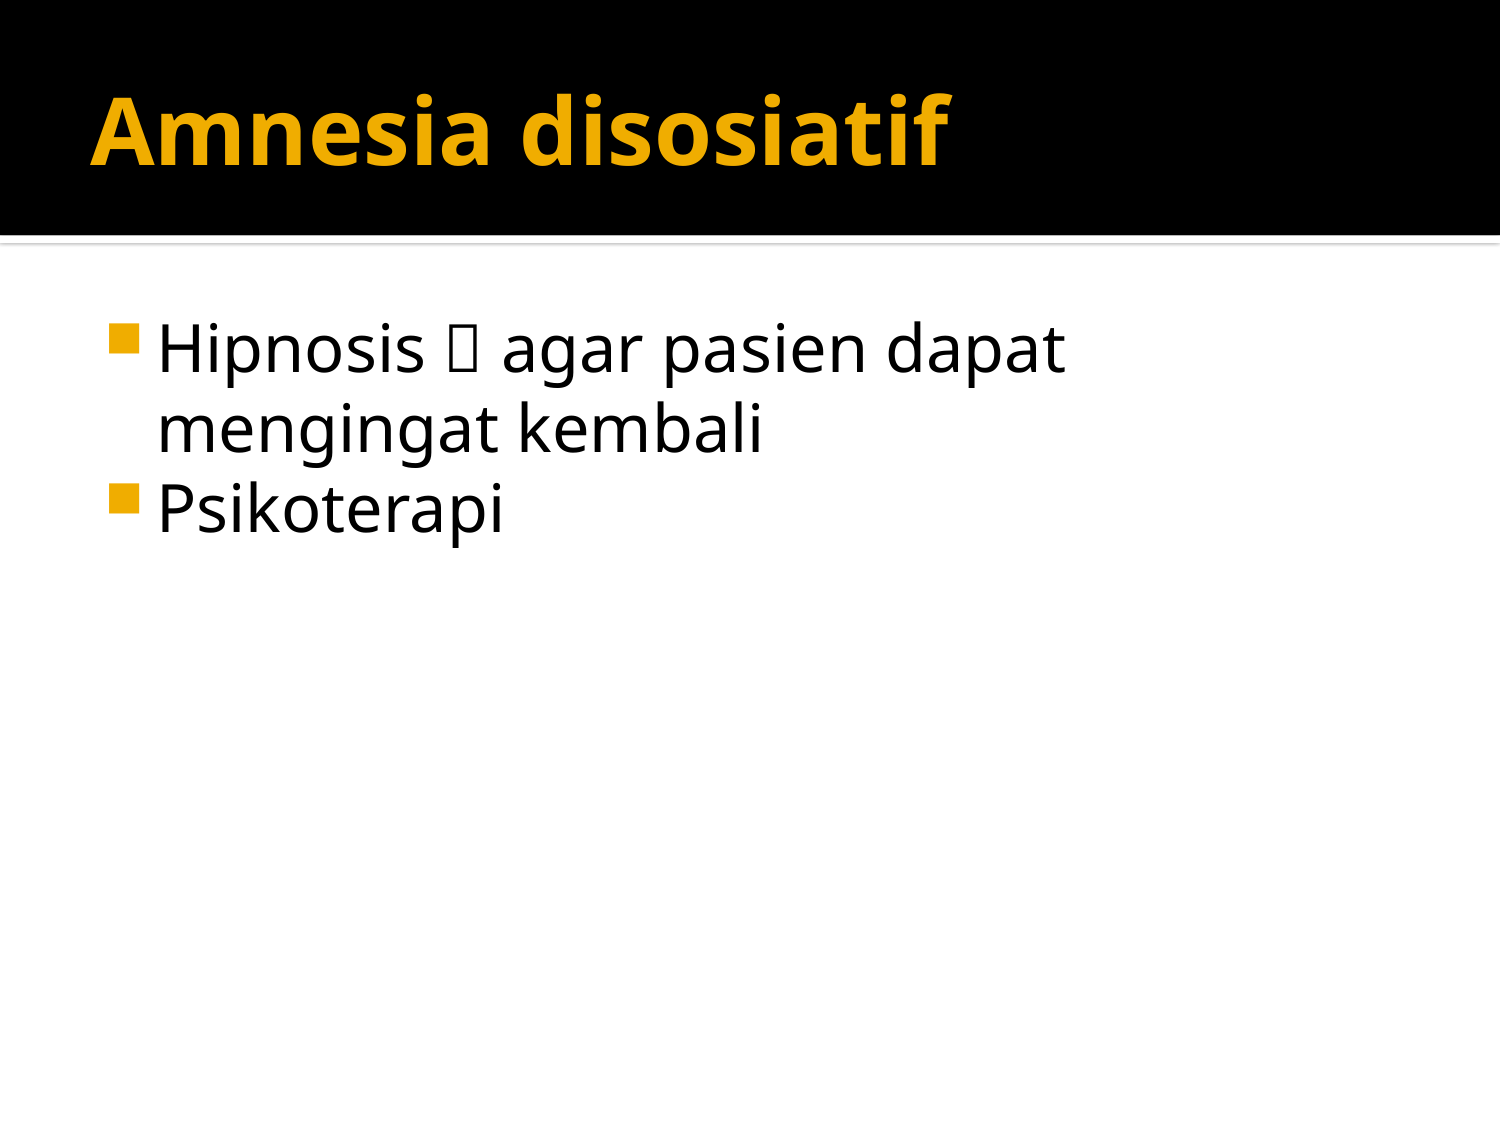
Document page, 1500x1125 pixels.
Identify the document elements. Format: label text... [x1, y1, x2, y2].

title Amnesia disosiatif [75, 25, 1425, 231]
list Hipnosis  agar pasien dapat mengingat kembali Psikoterapi [75, 291, 1425, 1050]
